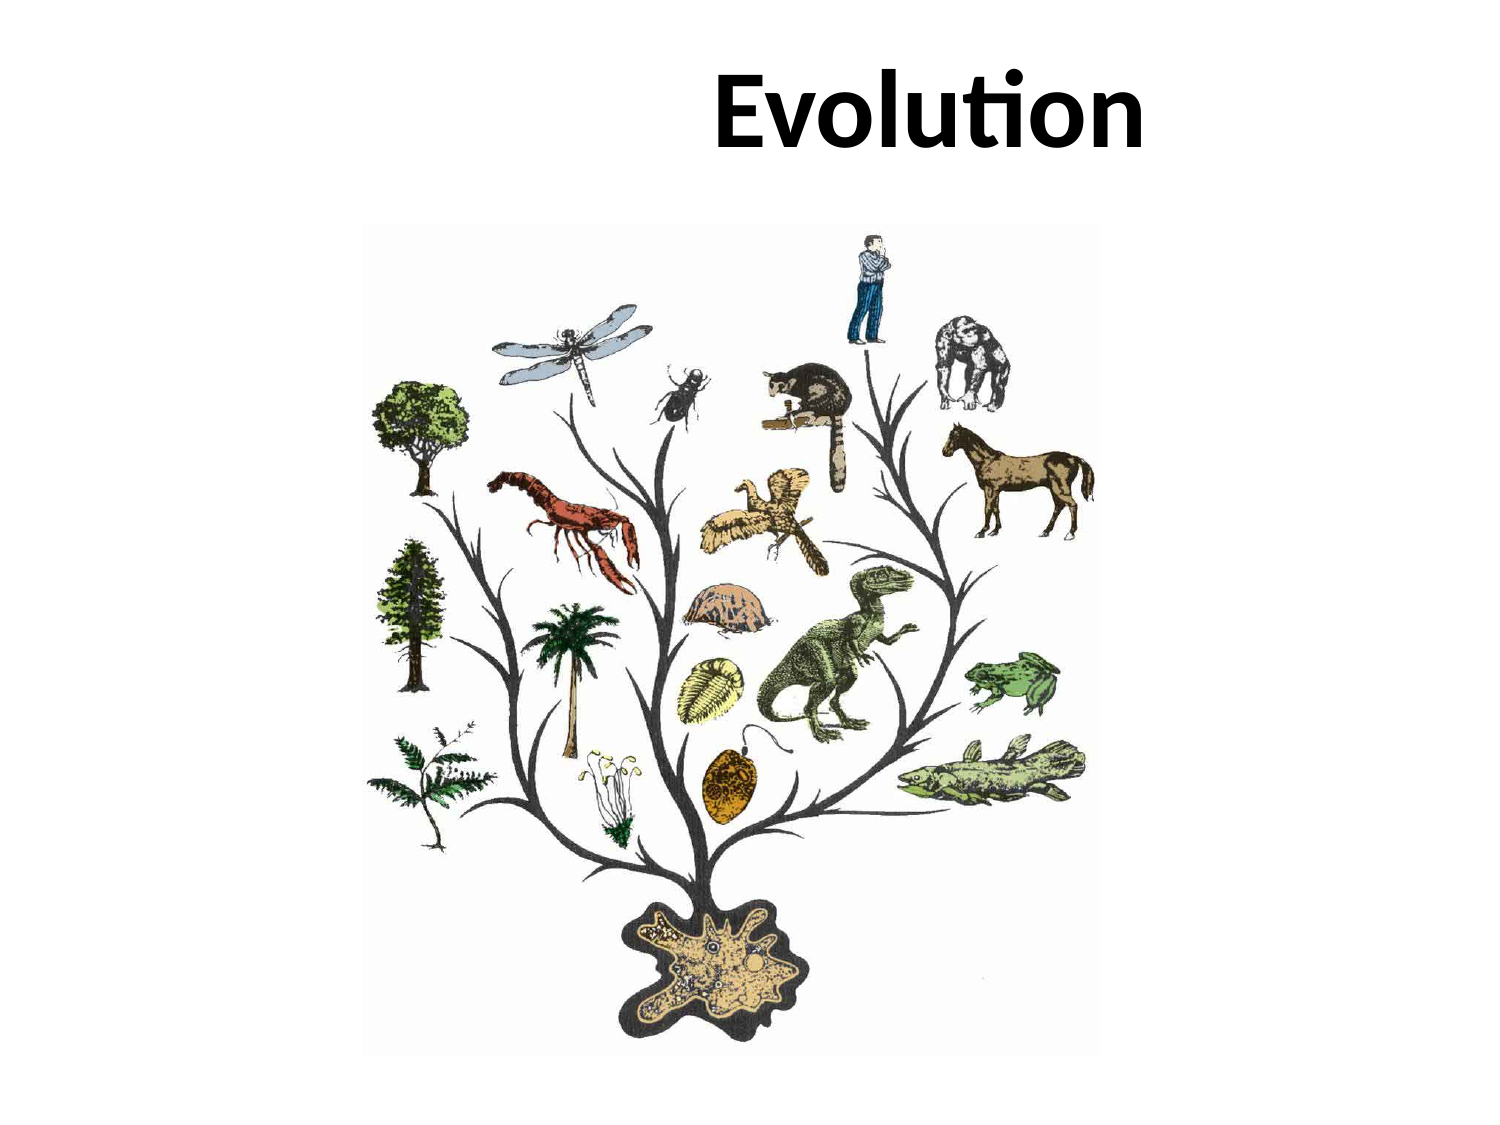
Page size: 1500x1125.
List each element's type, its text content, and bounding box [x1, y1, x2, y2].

picture [362, 224, 1101, 1055]
title Evolution [75, 0, 1375, 179]
